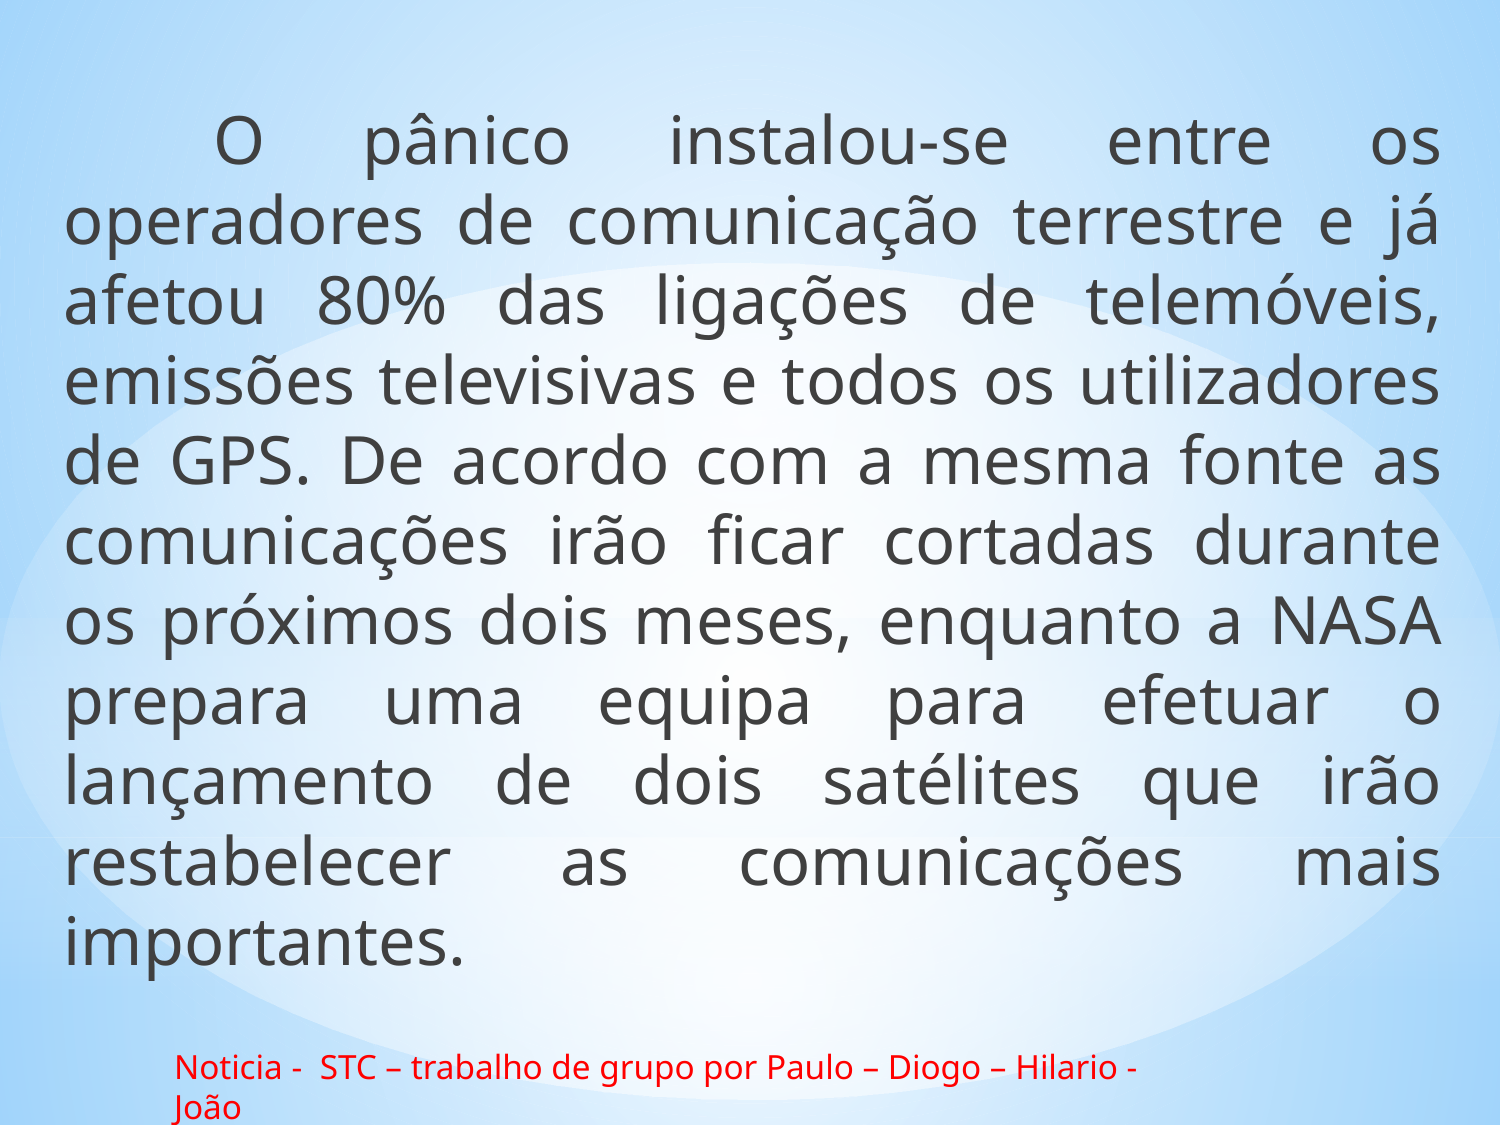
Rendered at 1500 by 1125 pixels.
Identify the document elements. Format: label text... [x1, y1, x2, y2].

list O pânico instalou-se entre os operadores de comunicação terrestre e já afetou 80% das ligações de telemóveis, emissões televisivas e todos os utilizadores de GPS. De acordo com a mesma fonte as comunicações irão ficar cortadas durante os próximos dois meses, enquanto a NASA prepara uma equipa para efetuar o lançamento de dois satélites que irão restabelecer as comunicações mais importantes. [41, 90, 1459, 1039]
text_box Noticia - STC – trabalho de grupo por Paulo – Diogo – Hilario - João [159, 1038, 1223, 1125]
